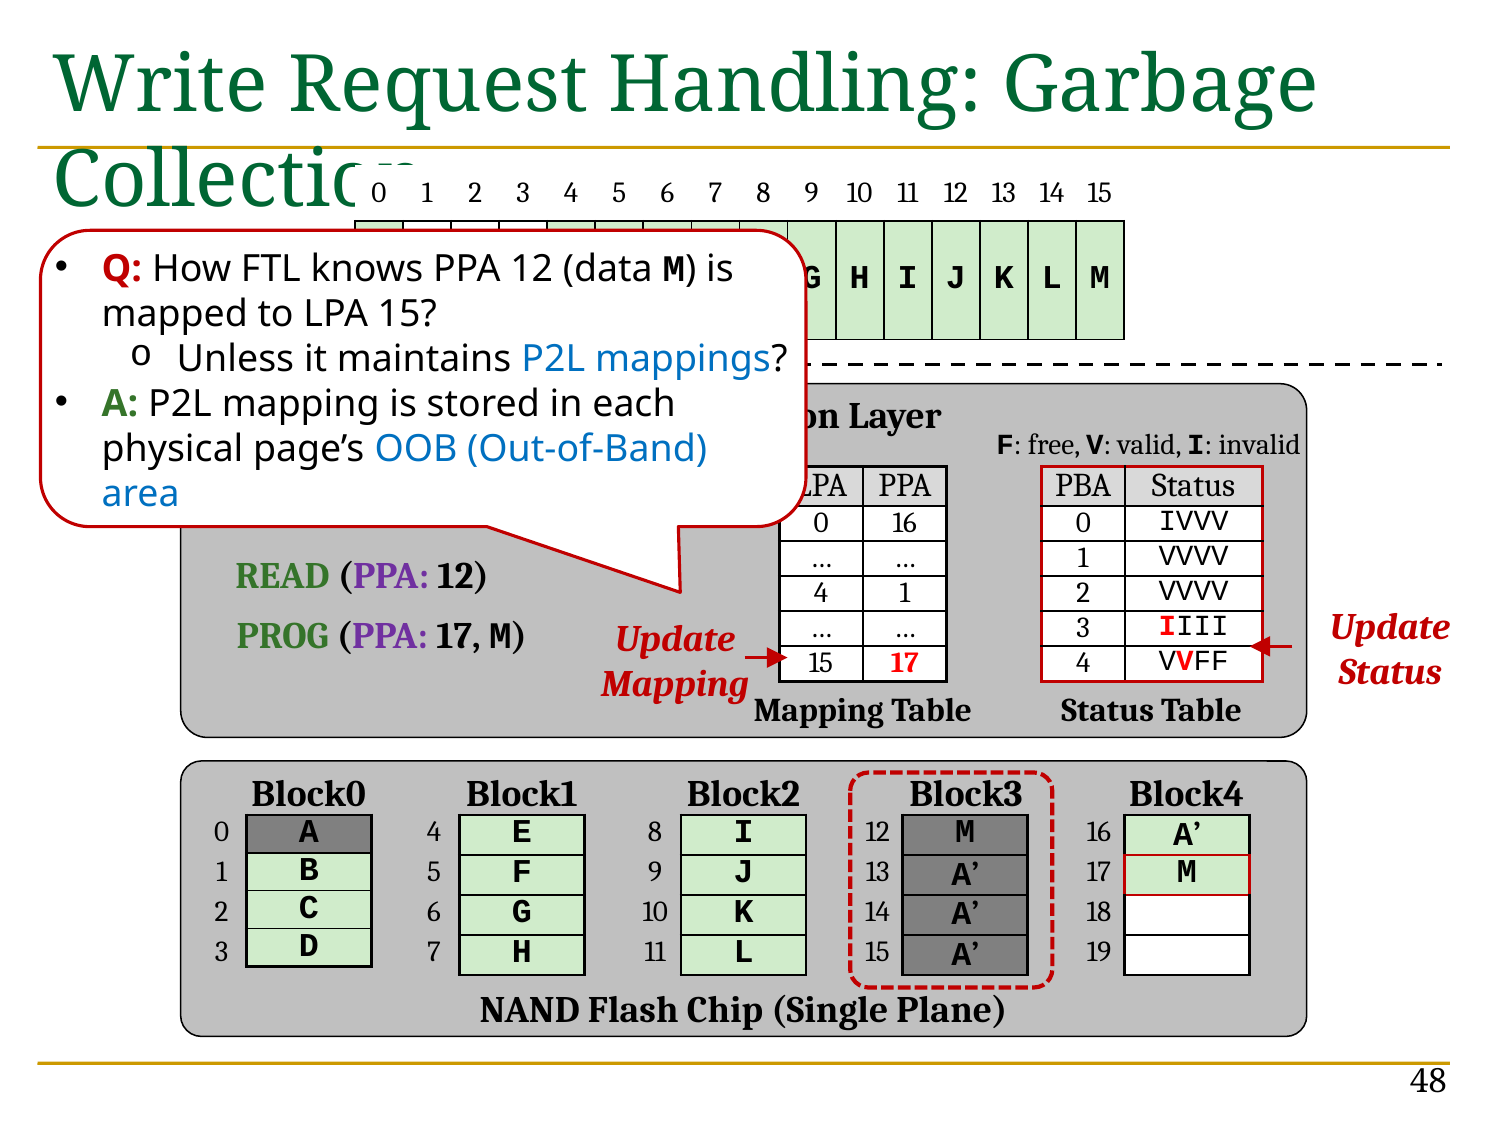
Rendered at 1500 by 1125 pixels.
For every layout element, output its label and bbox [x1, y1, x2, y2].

table_header [461, 822, 583, 854]
table_header [1126, 468, 1261, 505]
table_cell [864, 612, 945, 645]
table_cell [785, 612, 862, 645]
table_cell [864, 507, 945, 540]
table_cell [1126, 542, 1261, 575]
text_box [180, 760, 1307, 1037]
table_cell [837, 222, 883, 339]
table_header [1043, 468, 1124, 505]
table_cell [1126, 612, 1261, 645]
table_cell [548, 222, 594, 230]
table_cell [1126, 647, 1261, 680]
table_header [1075, 815, 1123, 855]
table_cell [596, 222, 642, 230]
table_header [1126, 822, 1248, 854]
table_cell [682, 856, 805, 894]
title [37, 24, 1450, 200]
table_cell [785, 647, 862, 680]
table_cell [781, 507, 862, 540]
table_header [864, 468, 945, 505]
table_cell [461, 936, 583, 974]
table_cell [1126, 507, 1261, 540]
table_cell [1126, 896, 1248, 934]
table_cell [1075, 855, 1123, 975]
table_cell [461, 856, 583, 894]
text_box [40, 230, 1500, 738]
table_cell [631, 855, 679, 975]
table_cell [197, 855, 246, 975]
table_cell [981, 222, 1027, 339]
table_cell [692, 222, 739, 230]
table_cell [740, 222, 787, 240]
table_cell [248, 854, 370, 890]
table_header [631, 815, 679, 855]
table_cell [248, 891, 370, 928]
table_cell [864, 647, 945, 680]
table_cell [1029, 222, 1075, 339]
table_cell [1126, 856, 1248, 894]
table_header [410, 815, 458, 855]
table_cell [356, 222, 402, 230]
table_cell [1043, 612, 1124, 645]
table_cell [1043, 647, 1124, 680]
table_header [799, 468, 862, 505]
table_cell [410, 855, 458, 975]
table_cell [781, 542, 862, 575]
table_cell [461, 896, 583, 934]
table_cell [1043, 507, 1124, 540]
table_cell [933, 222, 979, 339]
table_cell [1077, 222, 1123, 339]
table_header [682, 822, 805, 854]
table_cell [682, 896, 805, 934]
table_cell [682, 936, 805, 974]
table_header [197, 815, 246, 855]
table_cell [452, 222, 498, 230]
table_cell [1043, 542, 1124, 575]
table_cell [1043, 577, 1124, 610]
table_cell [500, 222, 546, 230]
slide_number [1111, 1036, 1462, 1112]
table_cell [404, 222, 450, 230]
table_header [248, 822, 370, 852]
table_cell [1126, 936, 1248, 974]
table_cell [1126, 577, 1261, 610]
table_cell [788, 222, 835, 339]
table_cell [781, 577, 862, 610]
table_header [355, 165, 1124, 220]
table_cell [864, 542, 945, 575]
table_cell [644, 222, 691, 230]
table_cell [248, 929, 370, 965]
table_cell [885, 222, 931, 339]
table_cell [864, 577, 945, 610]
